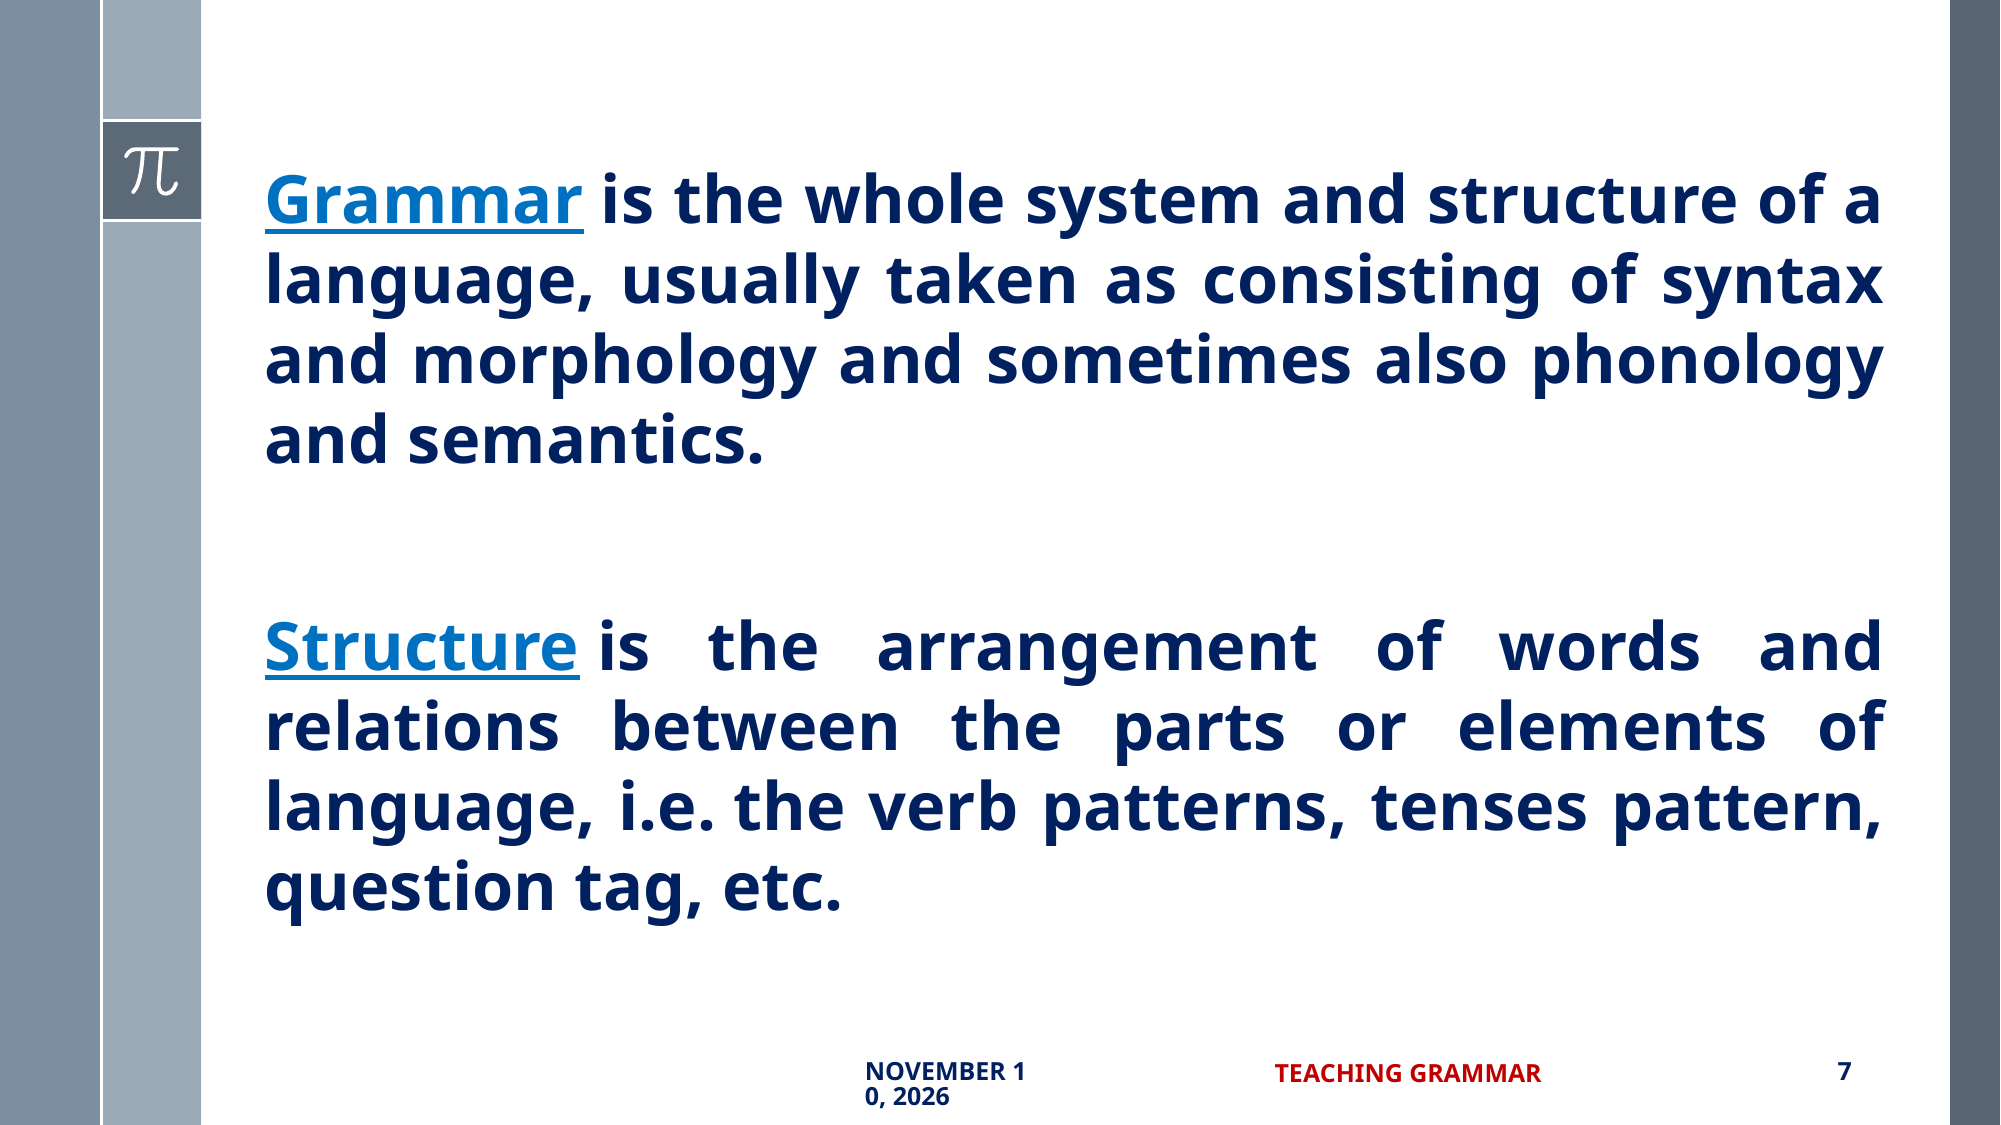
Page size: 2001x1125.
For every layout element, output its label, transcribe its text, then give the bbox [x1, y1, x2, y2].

text_box Structure is the arrangement of words and relations between the parts or elements of language, i.e. the verb patterns, tenses pattern, question tag, etc. [249, 596, 1900, 931]
text_box Grammar is the whole system and structure of a language, usually taken as consisting of syntax and morphology and sometimes also phonology and semantics. [249, 149, 1900, 485]
slide_number 7 [1766, 1042, 1867, 1103]
footer Teaching Grammar [1082, 1042, 1735, 1103]
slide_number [849, 1042, 1050, 1103]
